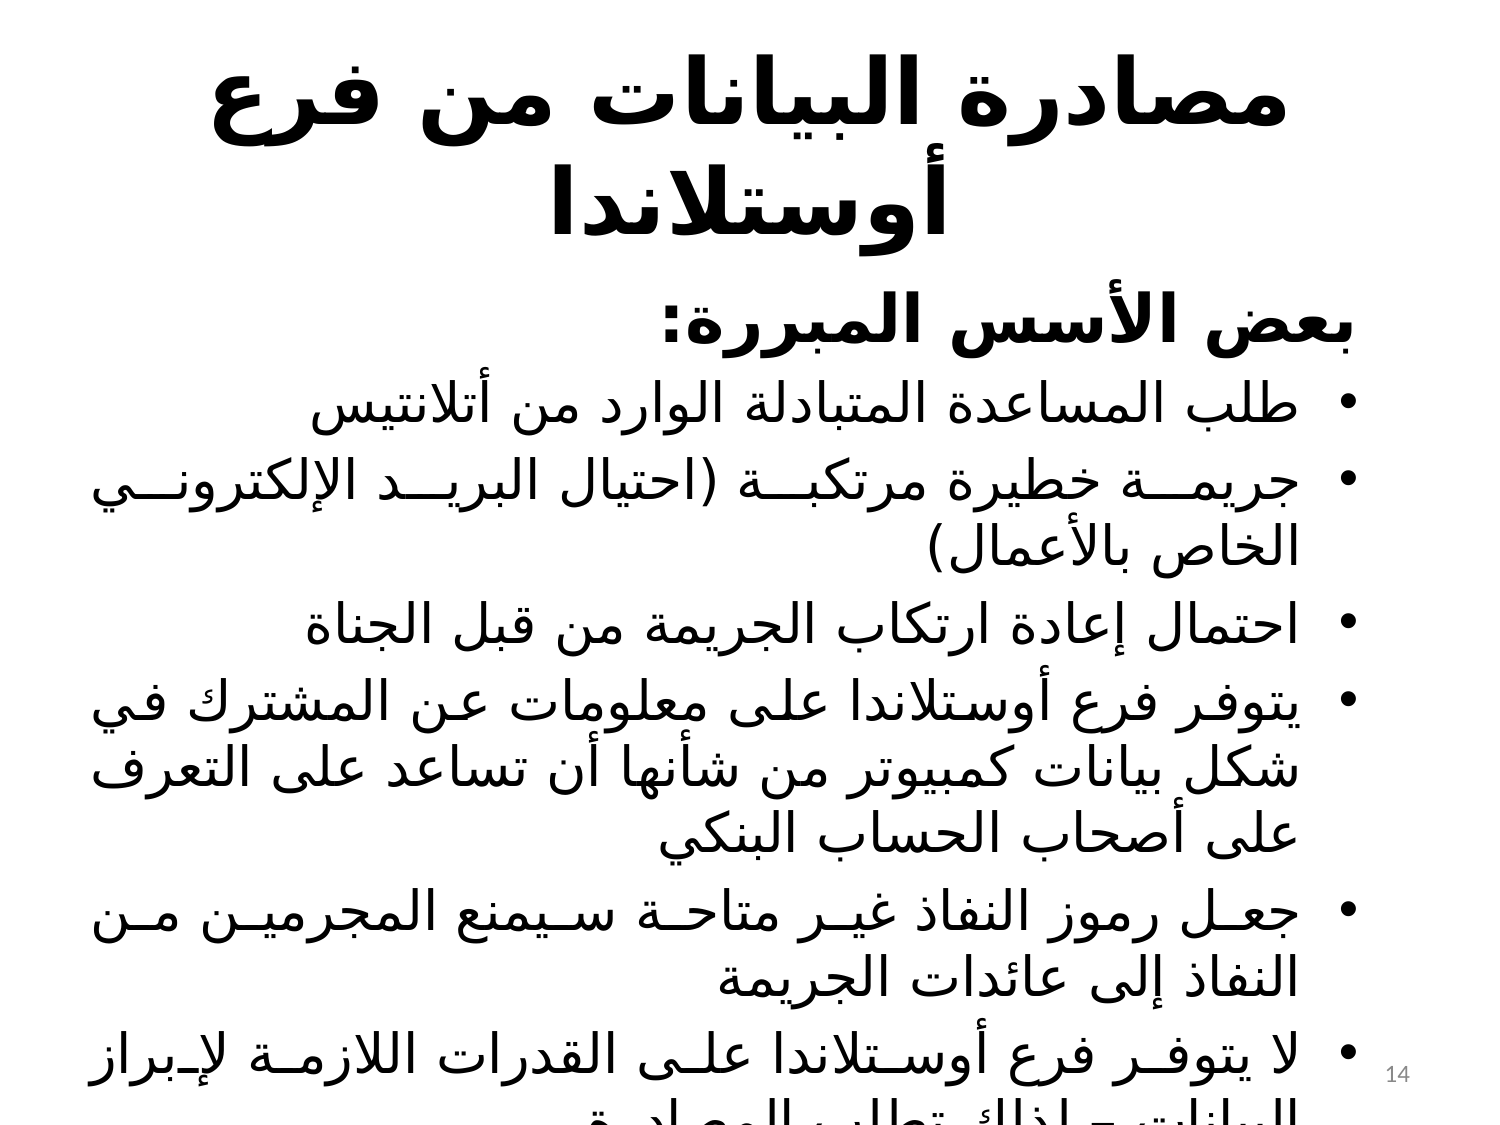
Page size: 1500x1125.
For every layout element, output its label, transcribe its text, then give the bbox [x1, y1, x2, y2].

slide_number 14 [1074, 1042, 1425, 1103]
list بعض الأسس المبررة: طلب المساعدة المتبادلة الوارد من أتلانتيس جريمة خطيرة مرتكبة (احتيال البريد الإلكتروني الخاص بالأعمال) احتمال إعادة ارتكاب الجريمة من قبل الجناة يتوفر فرع أوستلاندا على معلومات عن المشترك في شكل بيانات كمبيوتر من شأنها أن تساعد على التعرف على أصحاب الحساب البنكي جعل رموز النفاذ غير متاحة سيمنع المجرمين من النفاذ إلى عائدات الجريمة لا يتوفر فرع أوستلاندا على القدرات اللازمة لإبراز البيانات – لذلك تطلب المصادرة [75, 268, 1374, 1011]
title مصادرة البيانات من فرع أوستلاندا [75, 49, 1425, 237]
